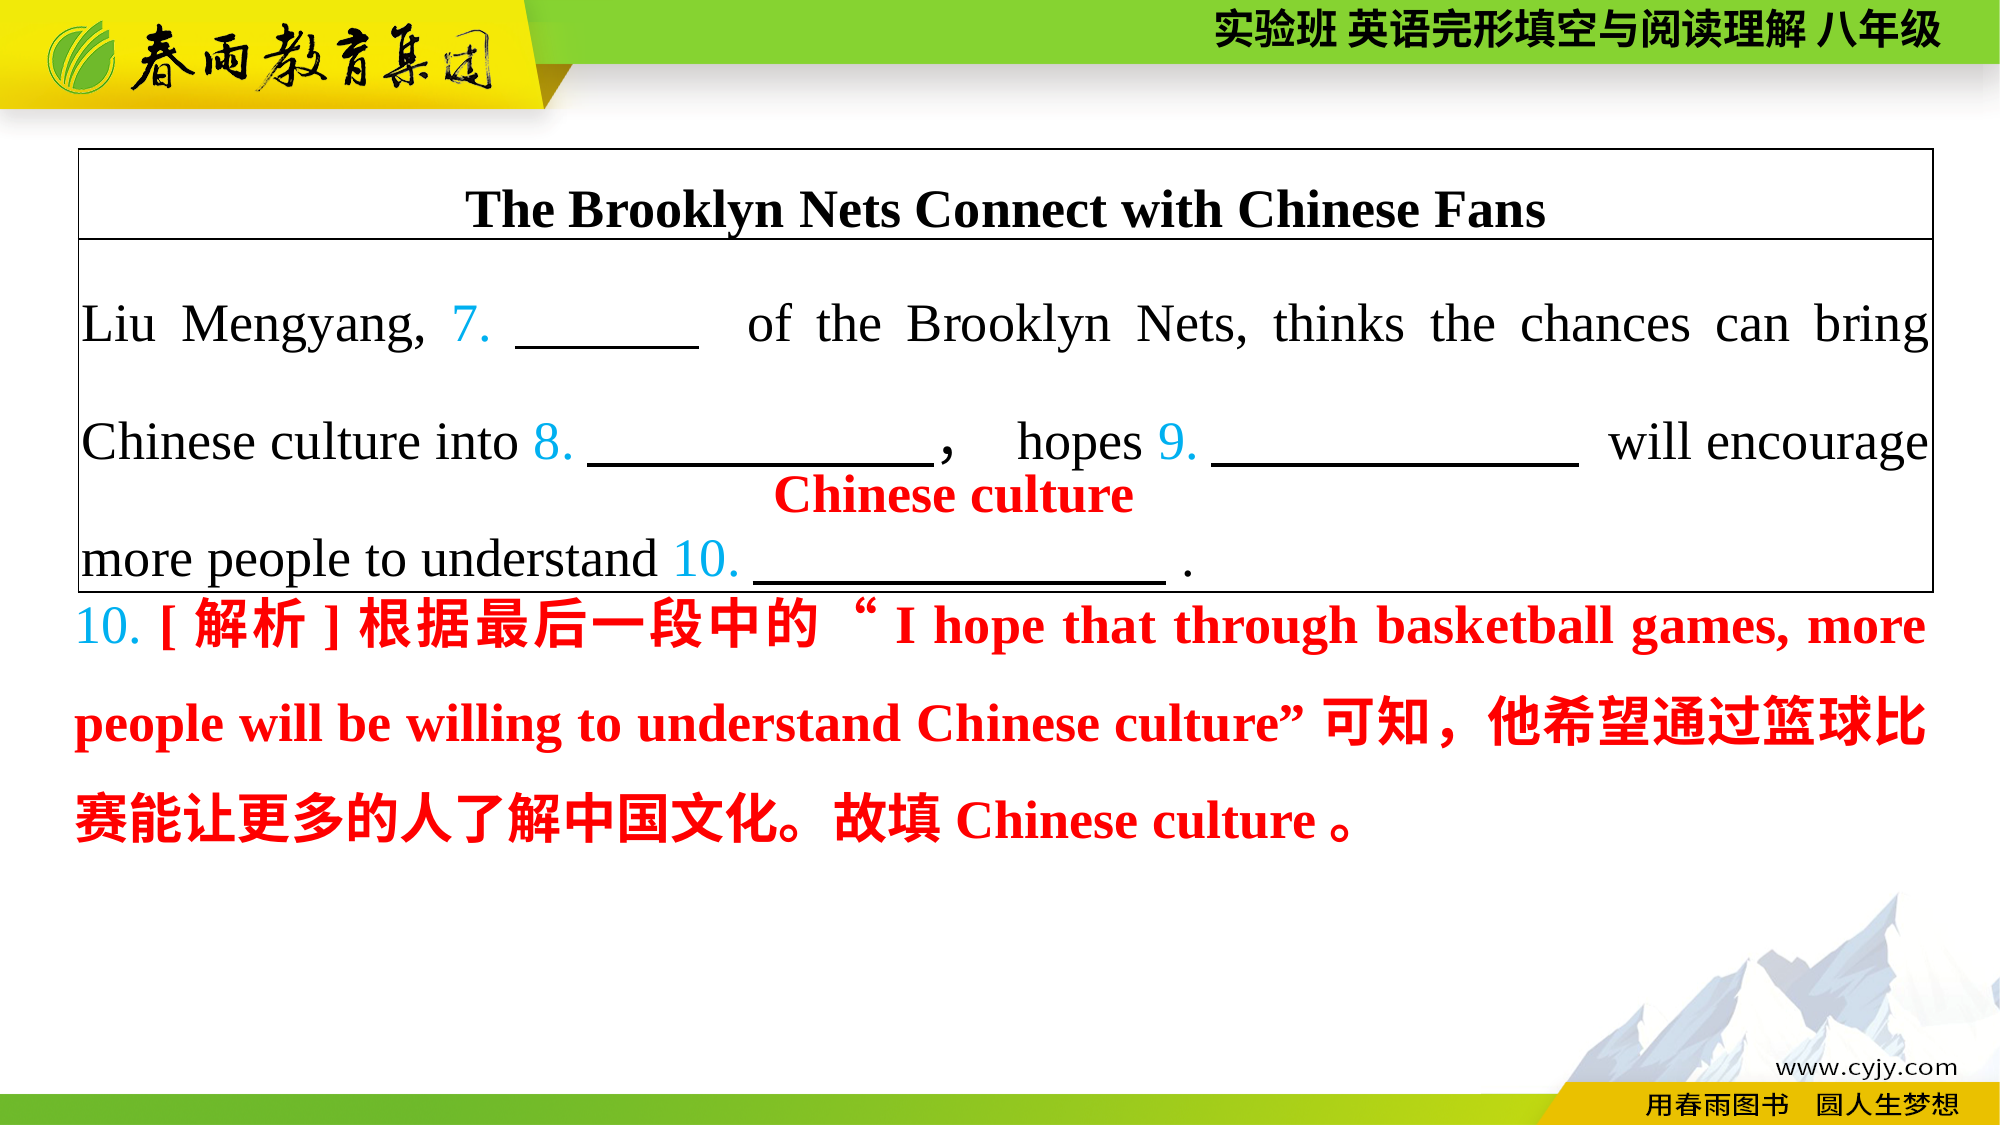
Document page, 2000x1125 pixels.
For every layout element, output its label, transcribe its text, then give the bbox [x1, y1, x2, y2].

list 10. [解析]根据最后一段中的“I hope that through basketball games, more people will be willing to understand Chinese culture”可知，他希望通过篮球比赛能让更多的人了解中国文化。故填Chinese culture。 [59, 549, 1944, 848]
picture [0, 0, 2000, 1125]
text_box Chinese culture [758, 450, 1150, 531]
table_header The Brooklyn Nets Connect with Chinese Fans [79, 150, 1932, 238]
table_cell Liu Mengyang, 7. of the Brooklyn Nets, thinks the chances can bring Chinese culture into 8. ， hopes 9. will encourage more people to understand 10. . [79, 240, 1932, 549]
